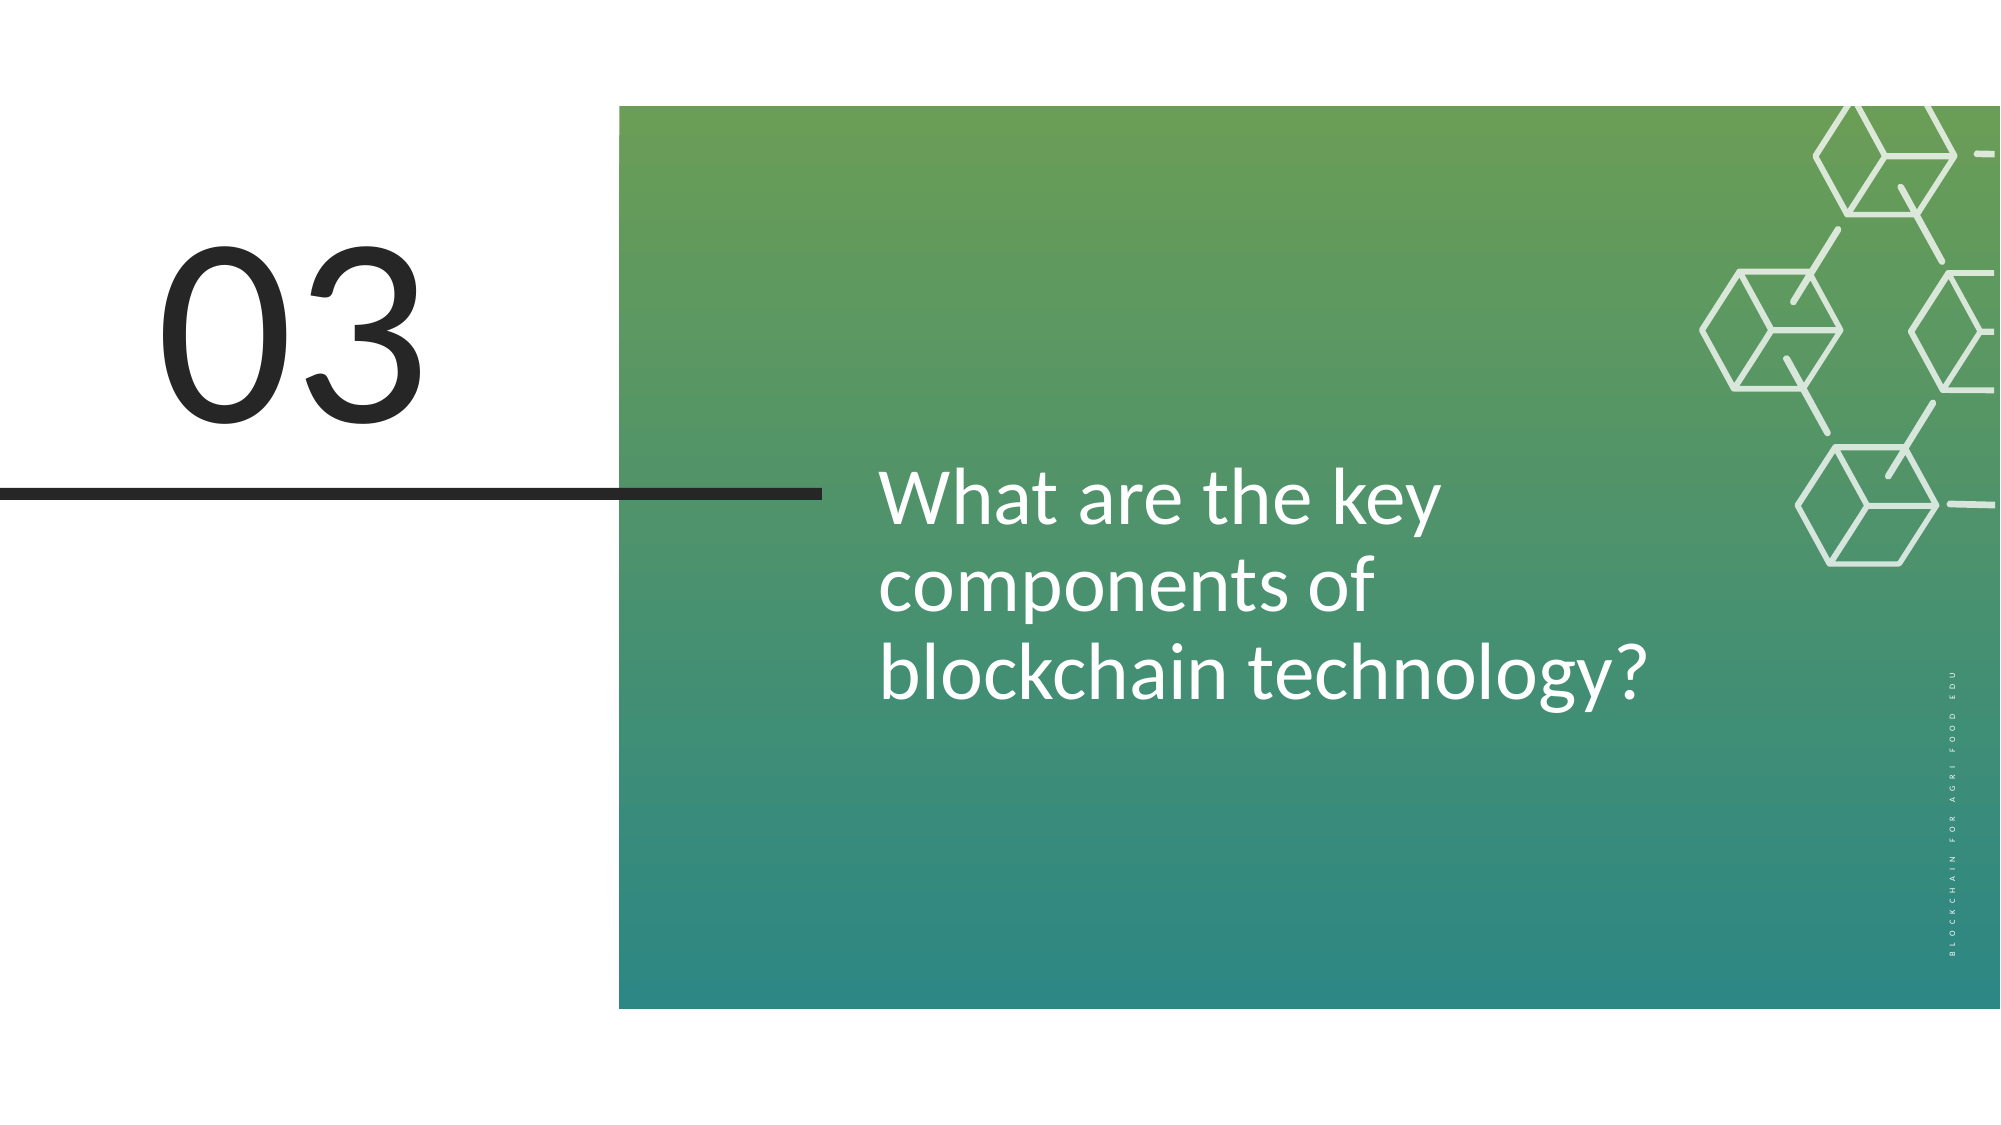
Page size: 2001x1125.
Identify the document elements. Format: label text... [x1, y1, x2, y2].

list What are the key components of blockchain technology? [864, 446, 1709, 899]
list 03 [141, 180, 481, 277]
